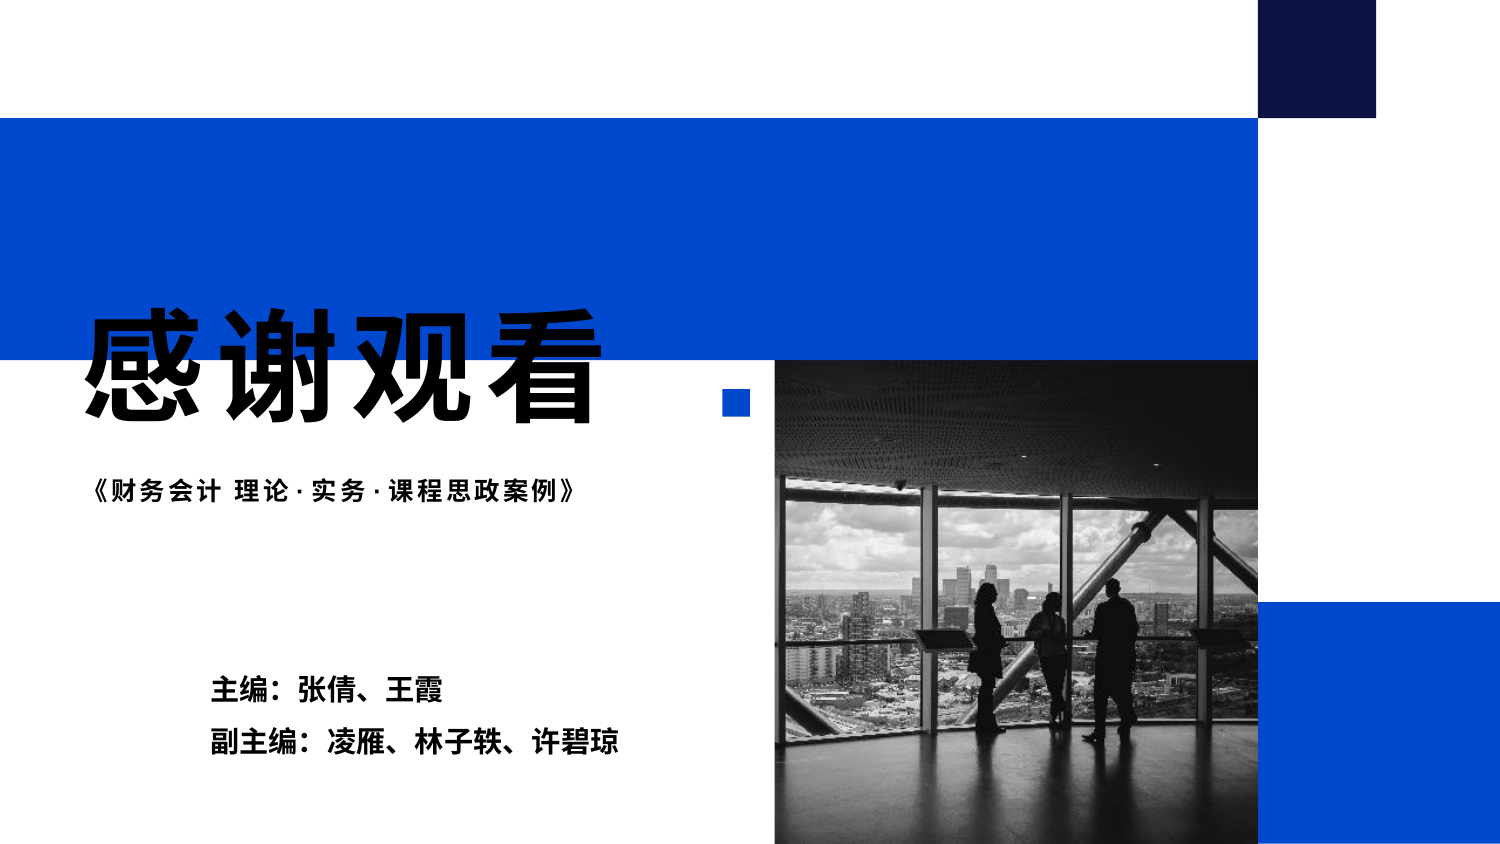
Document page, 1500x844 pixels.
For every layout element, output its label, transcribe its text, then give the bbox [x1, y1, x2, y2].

picture [774, 361, 1258, 844]
text_box 主编：张倩、王霞 副主编：凌雁、林子轶、许碧琼 [195, 646, 636, 766]
list 《财务会计 理论·实务·课程思政案例》 [66, 461, 603, 538]
title 感谢观看 [66, 282, 726, 446]
